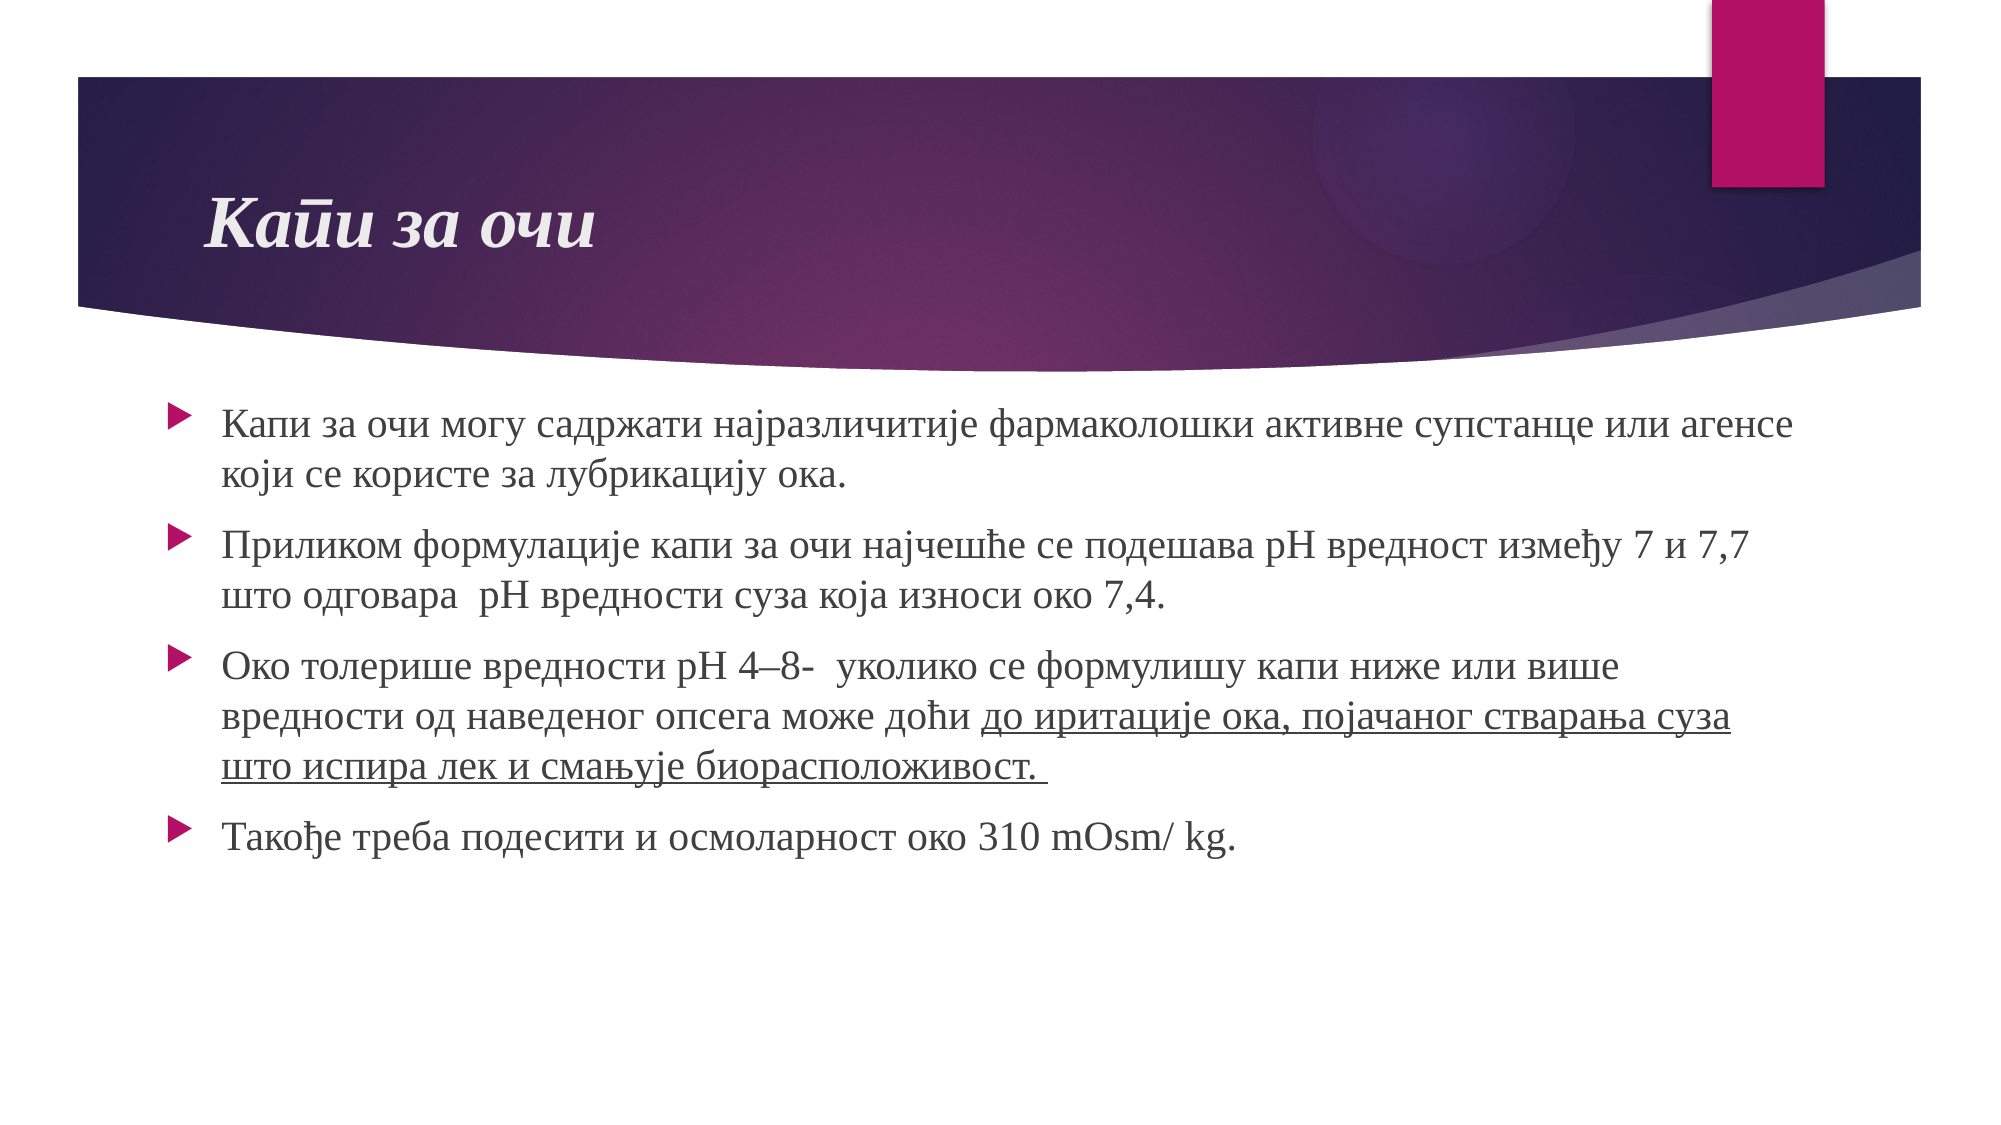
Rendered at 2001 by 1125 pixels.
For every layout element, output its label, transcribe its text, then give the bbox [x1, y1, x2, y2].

title Капи за очи [189, 159, 1627, 276]
list Капи за очи могу садржати најразличитије фармаколошки активне супстанце или агенсе који се користе за лубрикацију ока. Приликом формулације капи за очи најчешће се подешава pH вредност између 7 и 7,7 што одговара pH вредности суза која износи око 7,4. Око толерише вредности pH 4–8- уколико се формулишу капи ниже или више вредности од наведеног опсега може доћи до иритације ока, појачаног стварања суза што испира лек и смањује биорасположивост. Такође треба подесити и осмоларност око 310 mОsm/ kg. [149, 388, 1816, 950]
